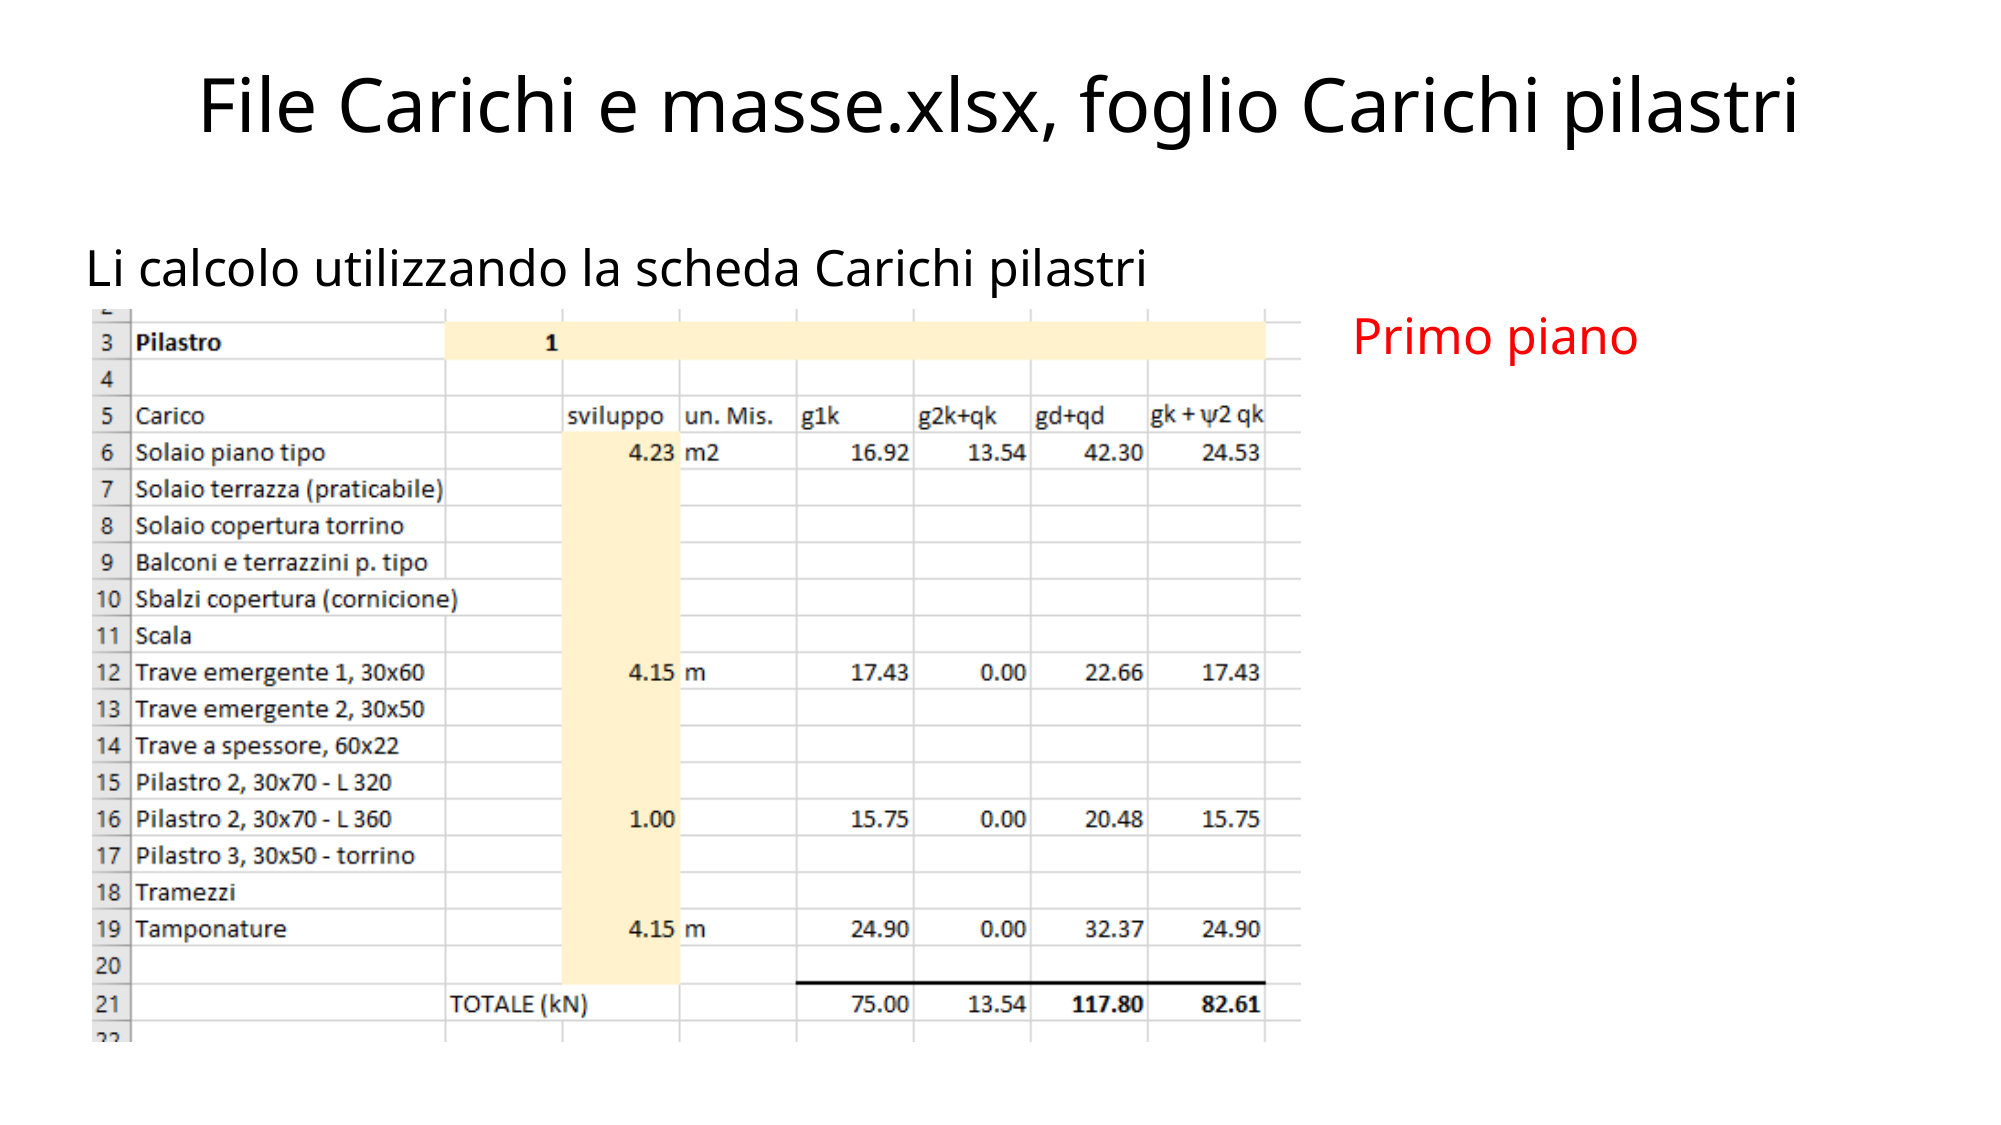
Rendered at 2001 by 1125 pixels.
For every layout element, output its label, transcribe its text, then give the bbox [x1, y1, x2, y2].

text_box Primo piano [1338, 310, 1788, 384]
list Li calcolo utilizzando la scheda Carichi pilastri [70, 236, 1902, 310]
picture [92, 309, 1301, 1042]
title File Carichi e masse.xlsx, foglio Carichi pilastri [137, 0, 1863, 218]
